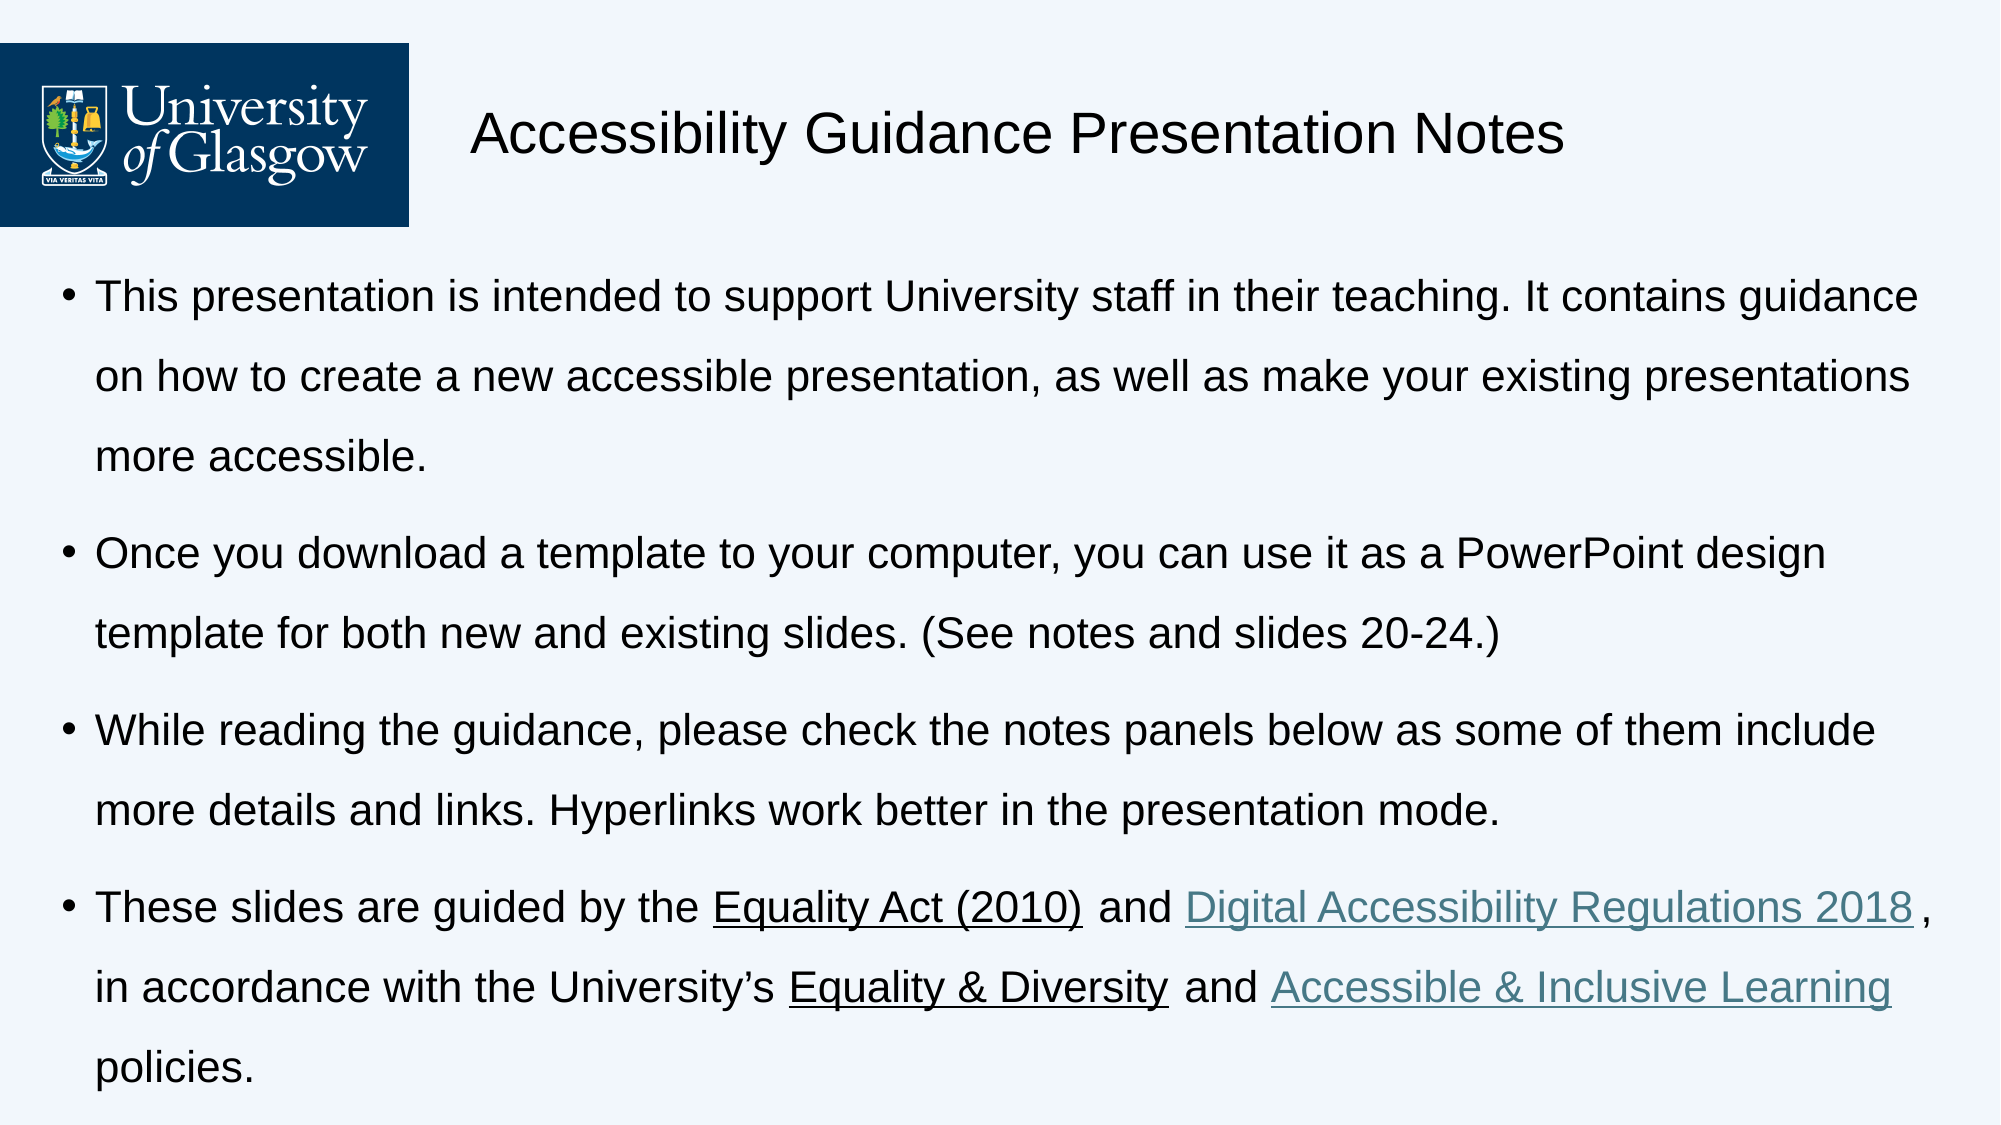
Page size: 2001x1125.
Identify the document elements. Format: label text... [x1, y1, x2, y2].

list This presentation is intended to support University staff in their teaching. It contains guidance on how to create a new accessible presentation, as well as make your existing presentations more accessible. Once you download a template to your computer, you can use it as a PowerPoint design template for both new and existing slides. (See notes and slides 20-24.) While reading the guidance, please check the notes panels below as some of them include more details and links. Hyperlinks work better in the presentation mode. These slides are guided by the Equality Act (2010) and Digital Accessibility Regulations 2018, in accordance with the University’s Equality & Diversity and Accessible & Inclusive Learning policies. [46, 233, 1954, 1109]
title Accessibility Guidance Presentation Notes [455, 62, 1928, 208]
picture [0, 42, 409, 228]
